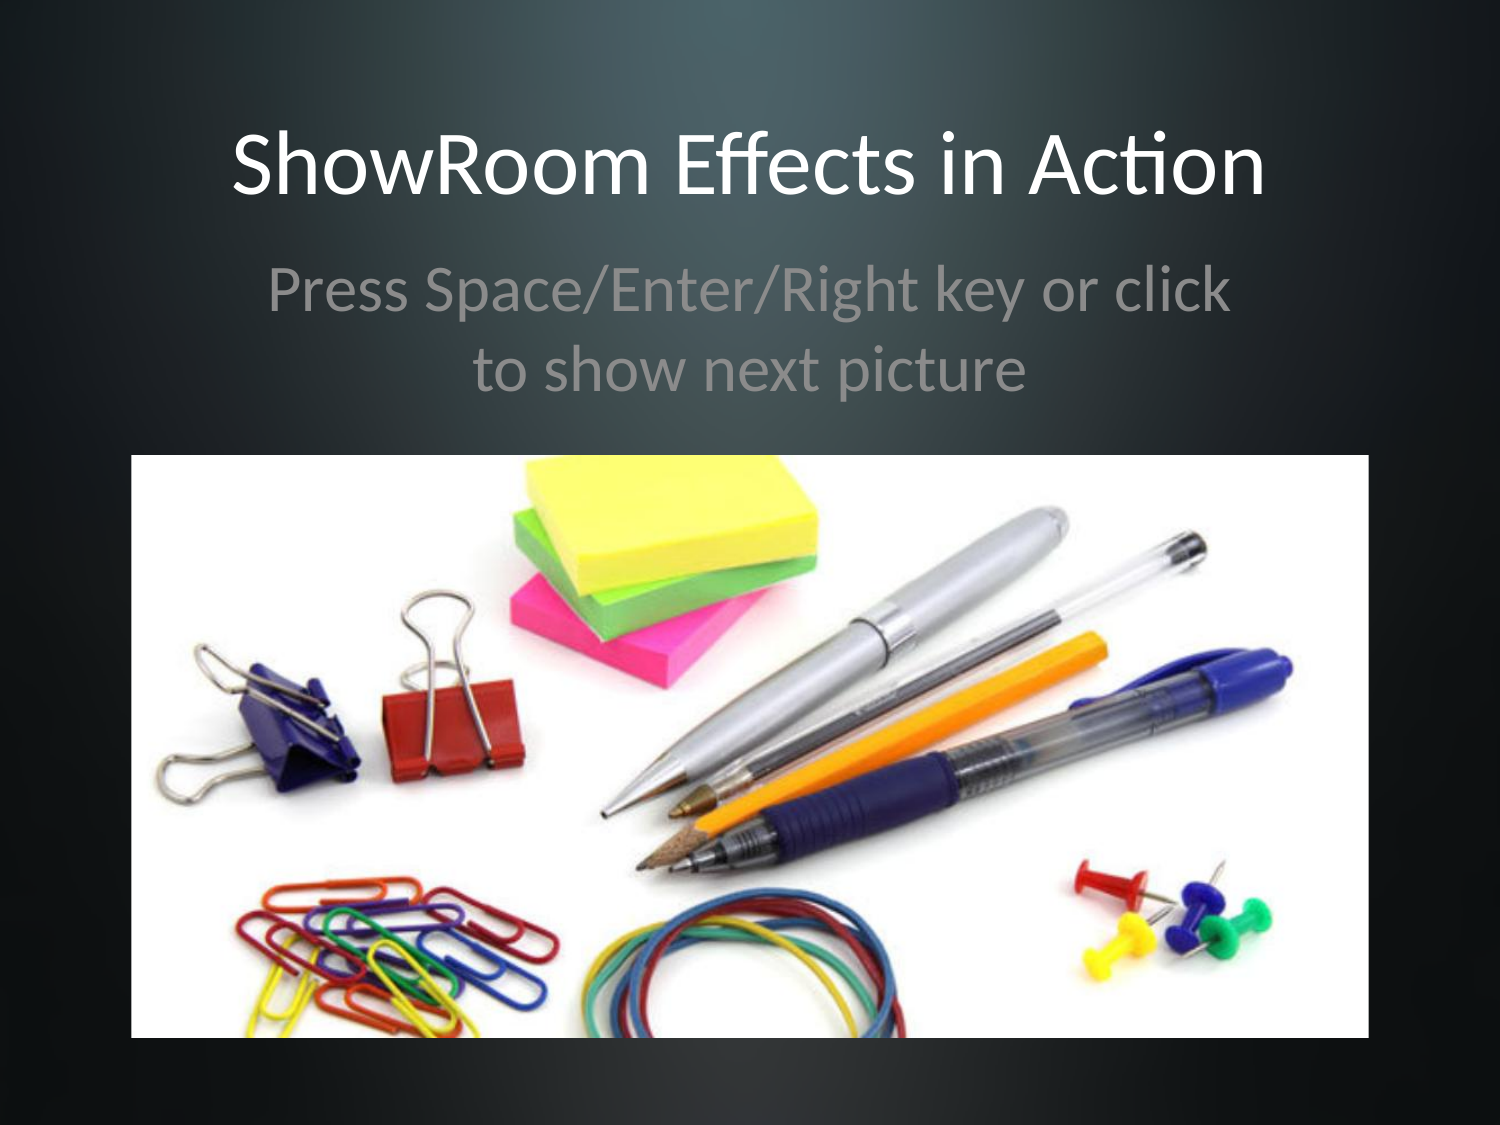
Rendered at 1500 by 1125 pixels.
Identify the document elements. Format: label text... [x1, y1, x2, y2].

text_box [129, 453, 1371, 1040]
picture [0, 0, 1500, 1125]
subtitle Press Space/Enter/Right key or click to show next picture [225, 237, 1275, 450]
title ShowRoom Effects in Action [112, 62, 1388, 254]
